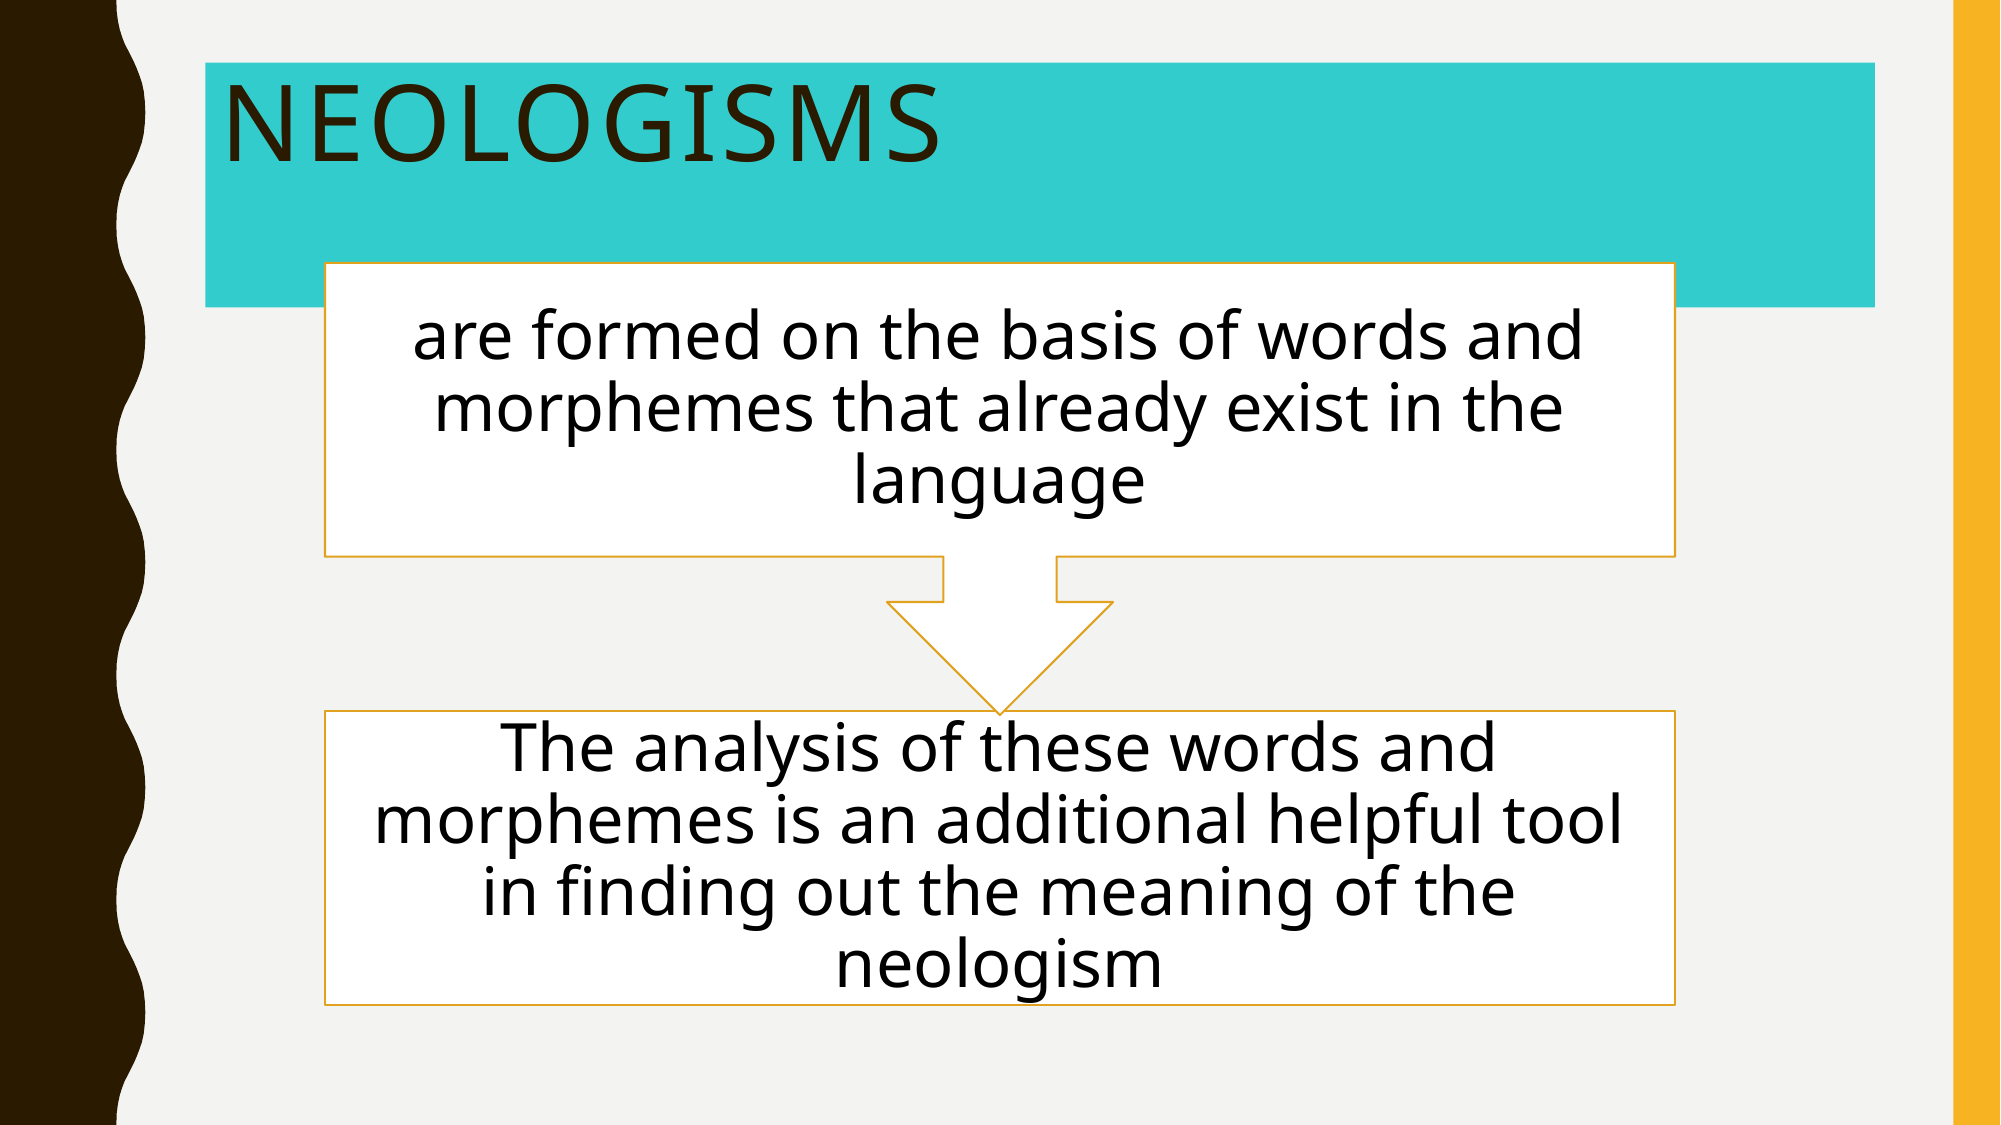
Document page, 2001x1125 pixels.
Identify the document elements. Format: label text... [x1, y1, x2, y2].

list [324, 262, 1675, 1005]
title Neologisms [205, 62, 1875, 308]
